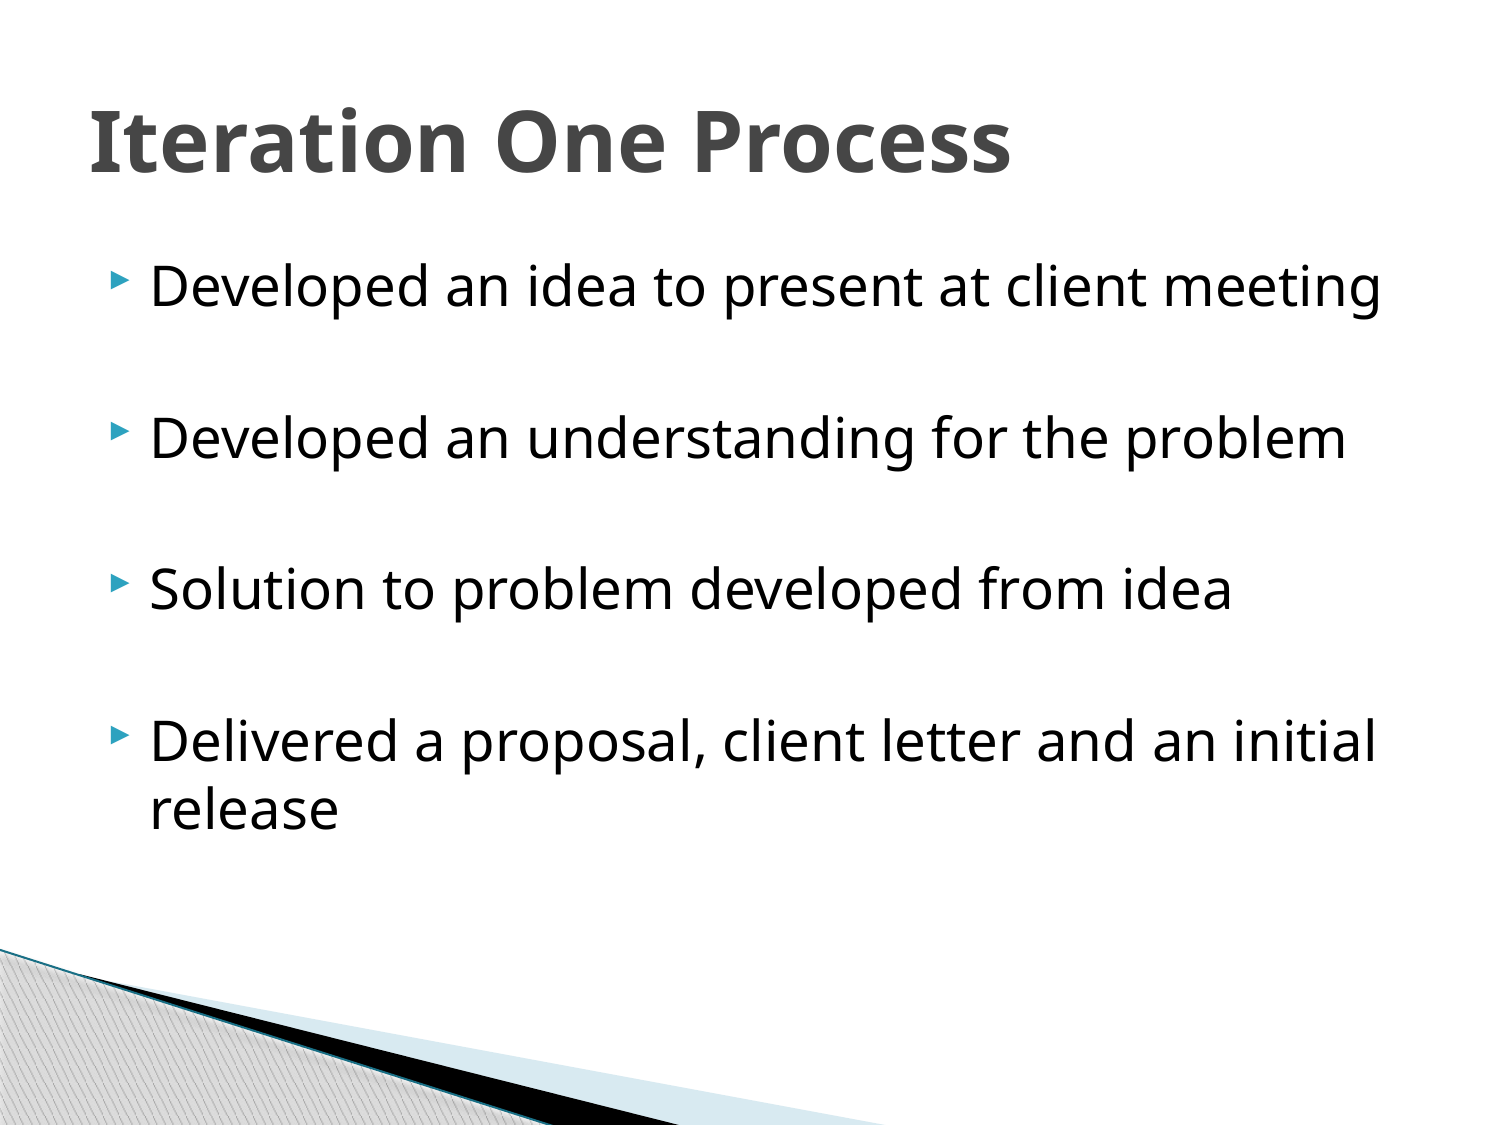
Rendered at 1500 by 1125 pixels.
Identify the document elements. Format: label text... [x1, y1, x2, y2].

list Developed an idea to present at client meeting Developed an understanding for the problem Solution to problem developed from idea Delivered a proposal, client letter and an initial release [75, 243, 1425, 986]
title Iteration One Process [75, 45, 1425, 233]
